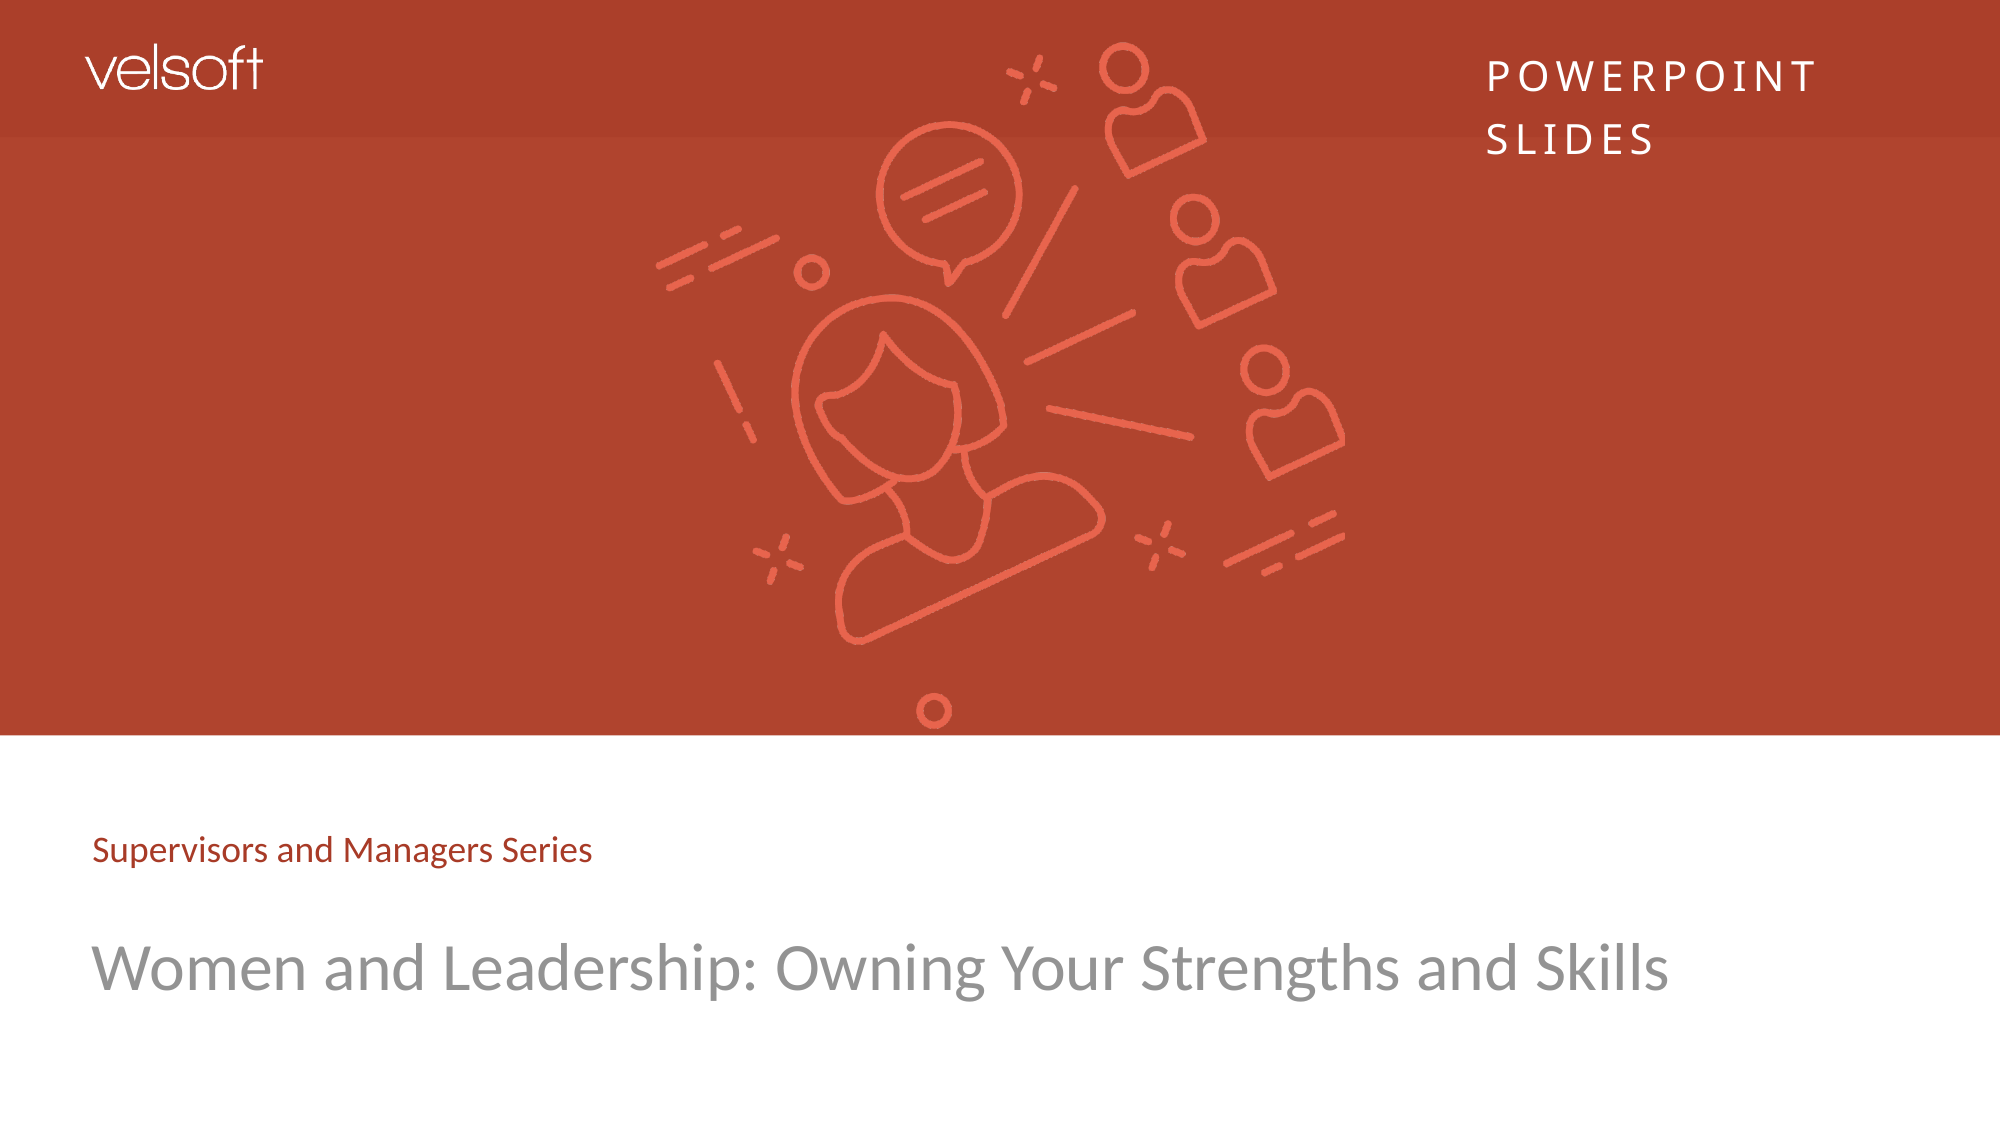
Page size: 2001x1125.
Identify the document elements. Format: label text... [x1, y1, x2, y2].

picture [655, 33, 1345, 732]
list Women and Leadership: Owning Your Strengths and Skills [76, 923, 1924, 1048]
list Supervisors and Managers Series [77, 822, 1428, 924]
picture [84, 43, 263, 90]
